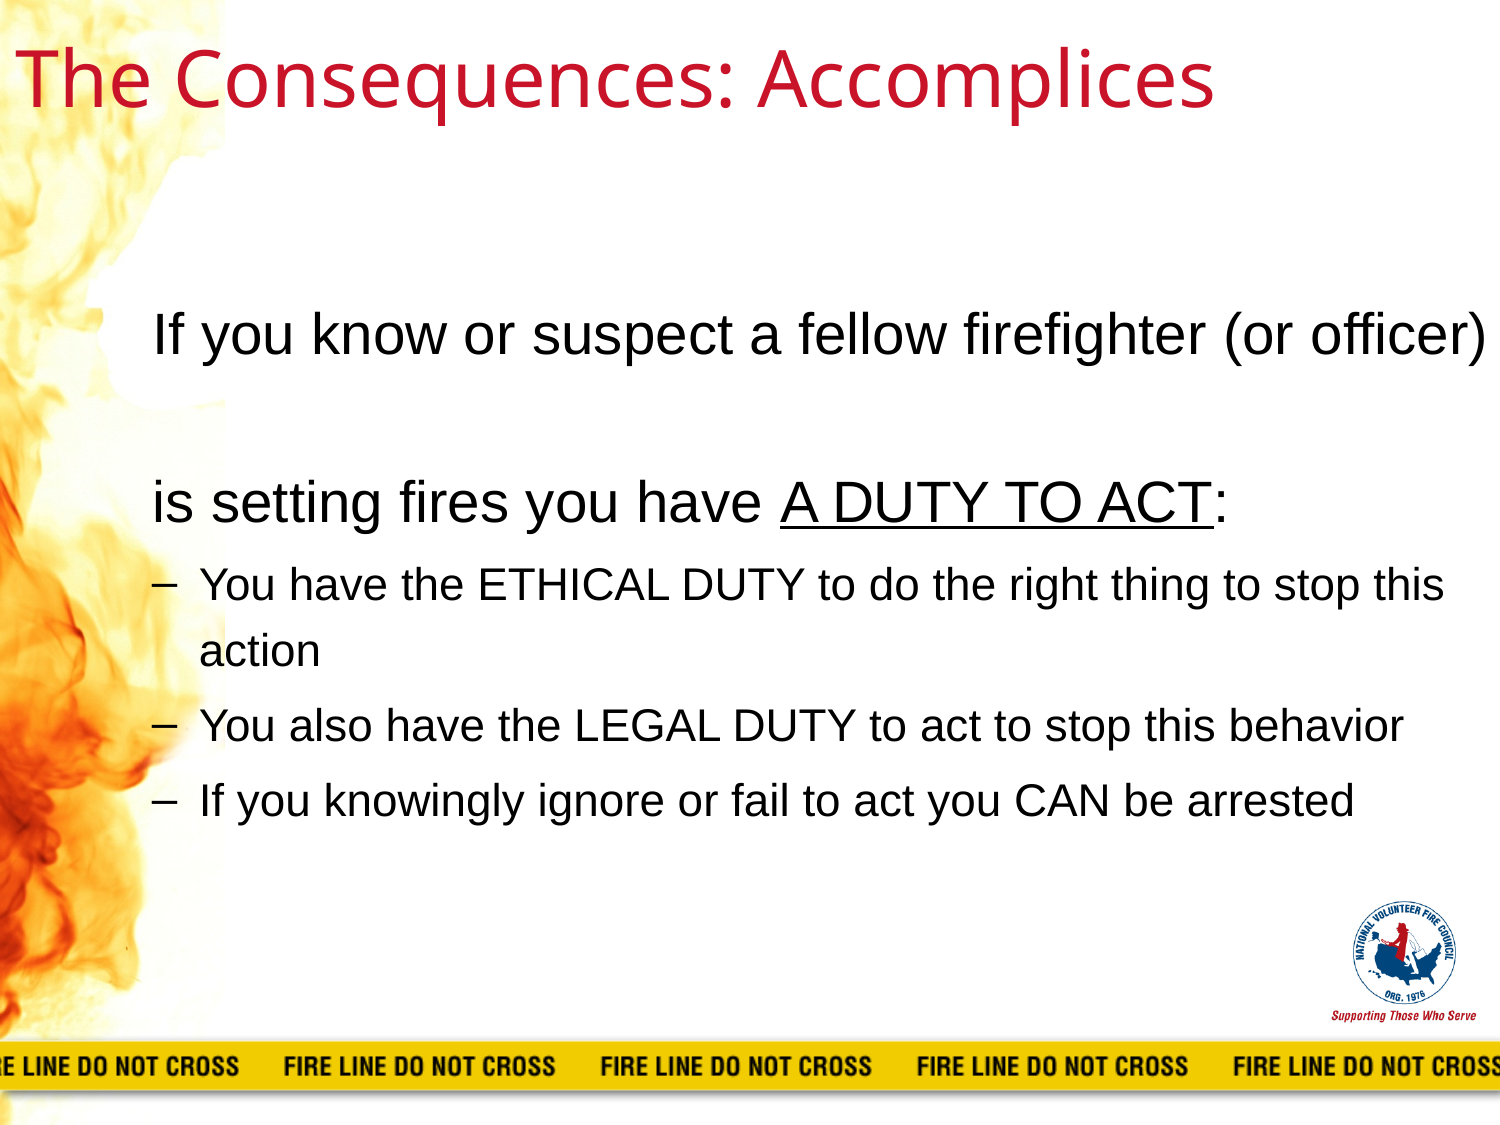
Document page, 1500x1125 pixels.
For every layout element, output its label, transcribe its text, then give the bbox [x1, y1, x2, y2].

picture [0, 0, 1500, 1125]
list If you know or suspect a fellow firefighter (or officer) is setting fires you have A DUTY TO ACT: You have the ETHICAL DUTY to do the right thing to stop this action You also have the LEGAL DUTY to act to stop this behavior If you knowingly ignore or fail to act you CAN be arrested [229, 275, 1500, 961]
title The Consequences: Accomplices [227, 1, 1476, 150]
